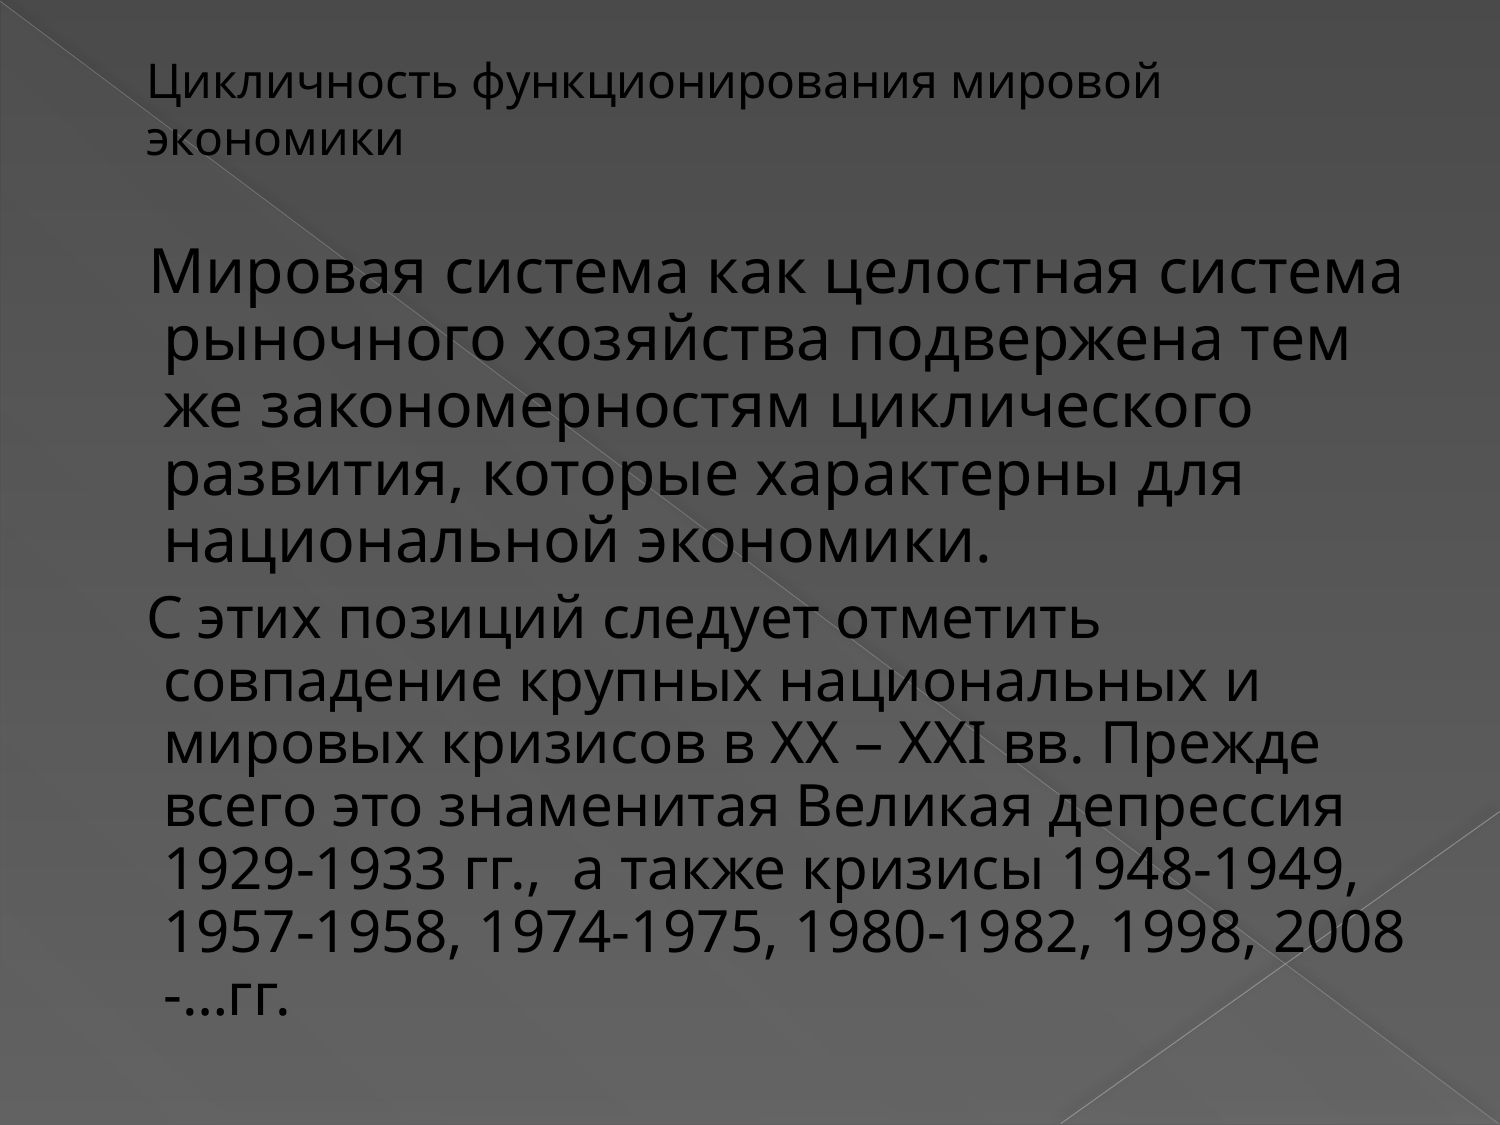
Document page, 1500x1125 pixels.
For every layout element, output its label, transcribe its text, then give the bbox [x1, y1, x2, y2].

list Мировая система как целостная система рыночного хозяйства подвержена тем же закономерностям циклического развития, которые характерны для национальной экономики. С этих позиций следует отметить совпадение крупных национальных и мировых кризисов в XX – XXI вв. Прежде всего это знаменитая Великая депрессия 1929-1933 гг., а также кризисы 1948-1949, 1957-1958, 1974-1975, 1980-1982, 1998, 2008 -…гг. [75, 231, 1425, 1083]
title Цикличность функционирования мировой экономики [75, 42, 1425, 173]
